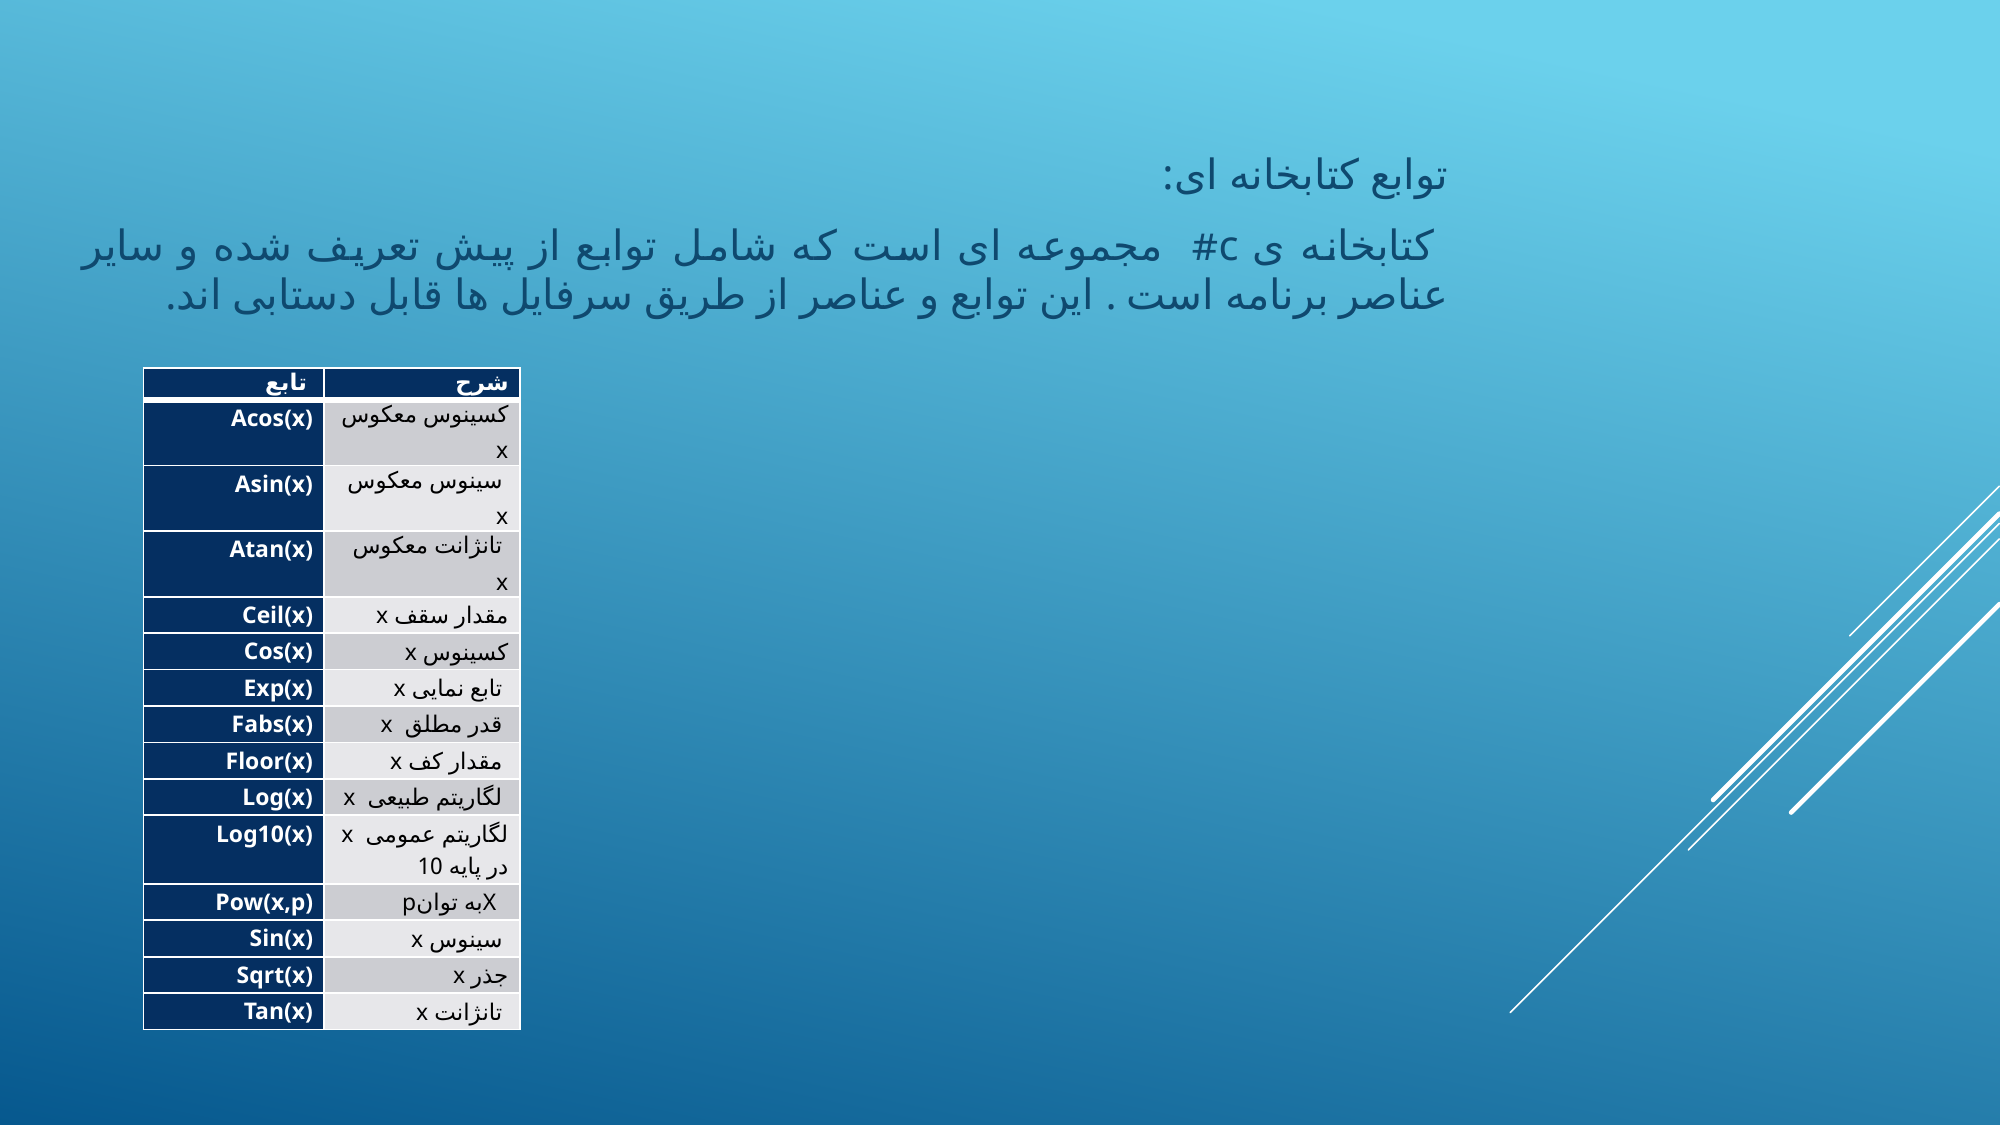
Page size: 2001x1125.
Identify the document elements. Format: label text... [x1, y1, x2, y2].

table_cell Ceil(x) [144, 598, 323, 632]
table_header تابع [144, 369, 323, 397]
table_cell قدر مطلق x [325, 707, 519, 742]
table_cell Log10(x) [144, 816, 323, 883]
table_cell سینوس x [325, 921, 519, 956]
table_cell کسینوس معکوس x [325, 403, 519, 465]
table_cell Xبه توانp [325, 885, 519, 919]
table_cell Sin(x) [144, 921, 323, 956]
table_cell Atan(x) [144, 532, 323, 596]
table_cell Floor(x) [144, 743, 323, 778]
table_cell لگاریتم عمومی x در پایه 10 [325, 816, 519, 883]
table_header شرح [325, 369, 519, 397]
table_cell تابع نمایی x [325, 670, 519, 705]
table_cell Acos(x) [144, 403, 323, 465]
table_cell مقدار سقف x [325, 598, 519, 632]
table_cell Fabs(x) [144, 707, 323, 742]
table_cell کسینوس x [325, 634, 519, 669]
table_cell Tan(x) [144, 994, 323, 1029]
table_cell سینوس معکوس x [325, 466, 519, 530]
table_cell تانژانت معکوس x [325, 532, 519, 596]
table_cell Exp(x) [144, 670, 323, 705]
list توابع کتابخانه ای: کتابخانه ی c# مجموعه ای است که شامل توابع از پیش تعریف شده و سایر عناصر برنامه است . این توابع و عناصر از طریق سرفایل ها قابل دستابی اند. [63, 143, 1464, 393]
table_cell Cos(x) [144, 634, 323, 669]
table_cell Pow(x,p) [144, 885, 323, 919]
table_cell مقدار کف x [325, 743, 519, 778]
table_cell Asin(x) [144, 466, 323, 530]
table_cell Log(x) [144, 780, 323, 814]
table_cell جذر x [325, 958, 519, 992]
table_cell تانژانت x [325, 994, 519, 1029]
table_cell Sqrt(x) [144, 958, 323, 992]
table_cell لگاریتم طبیعی x [325, 780, 519, 814]
